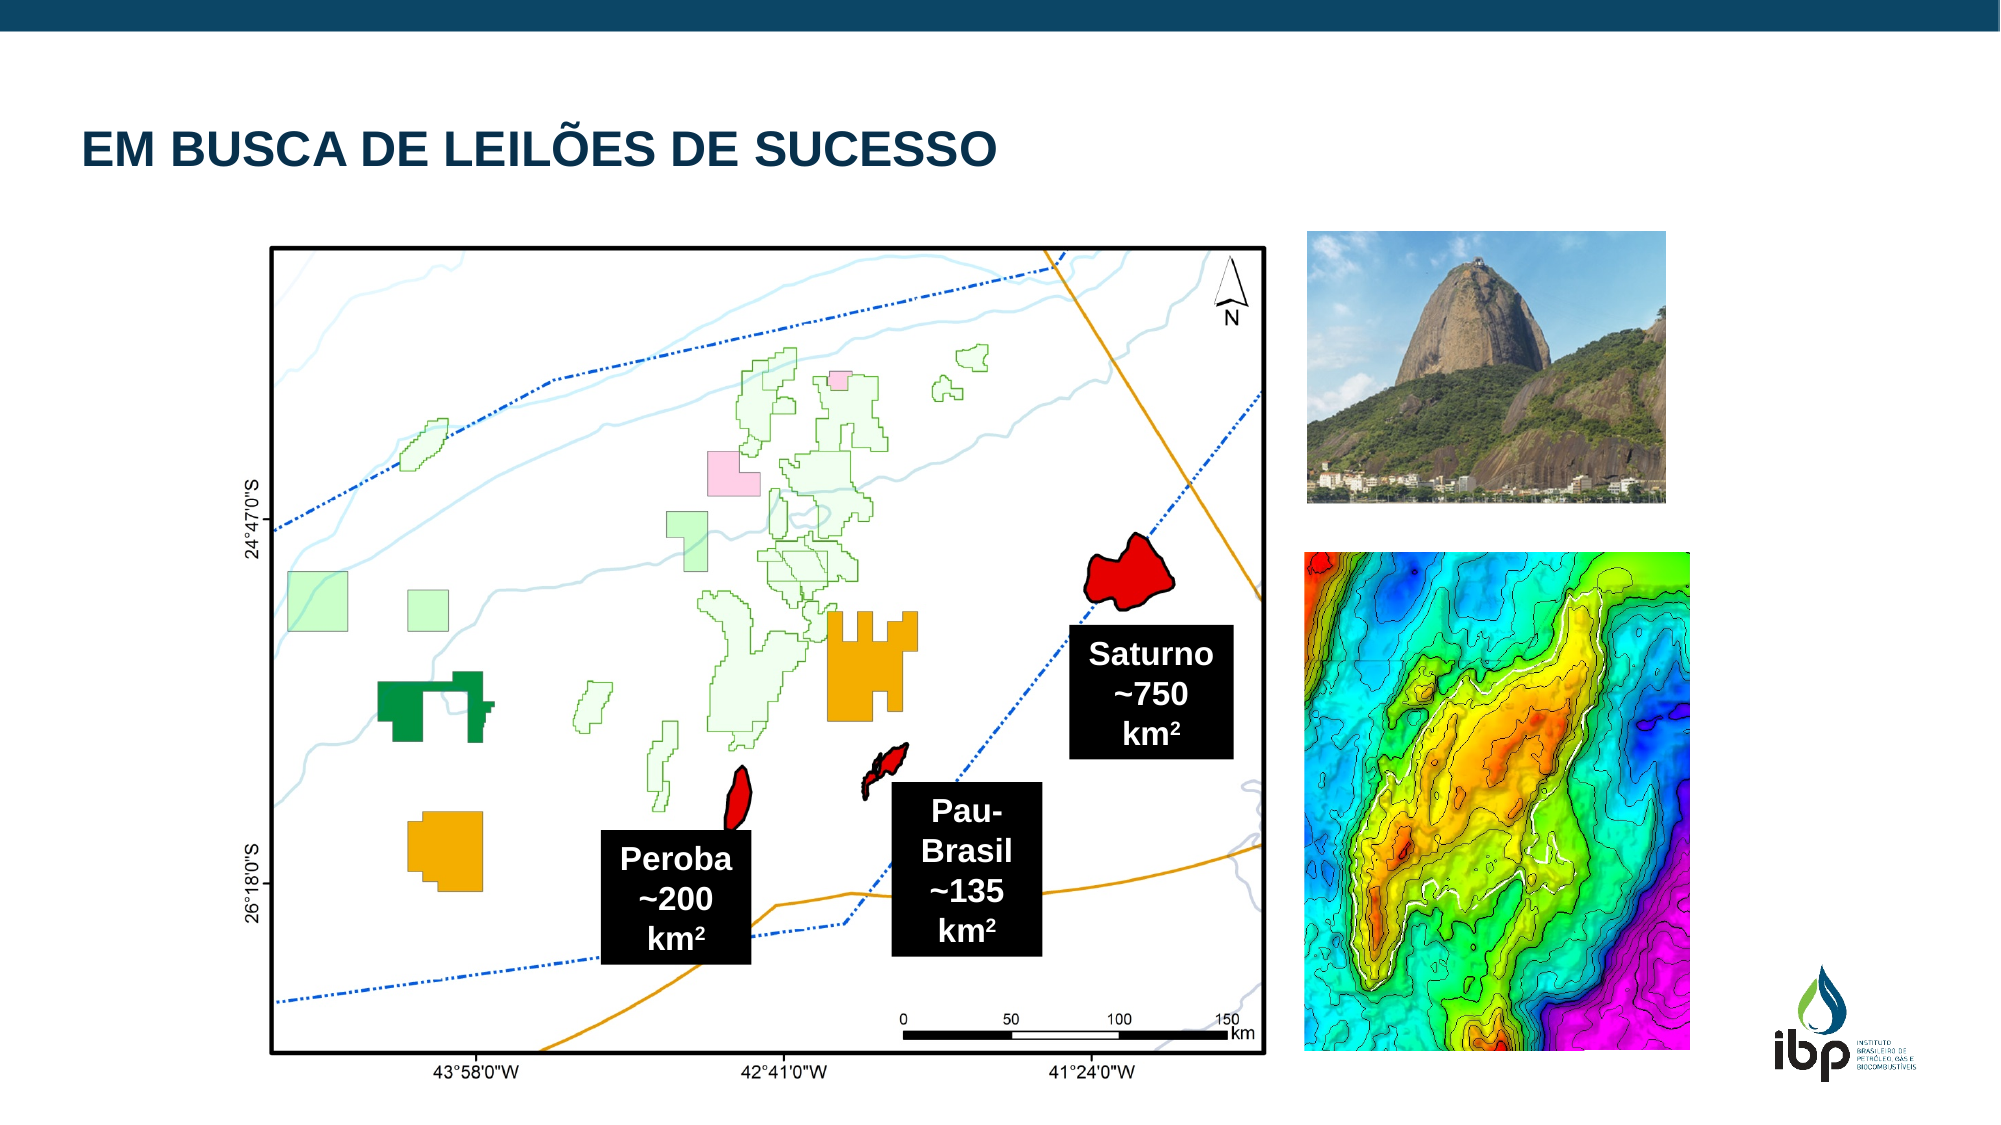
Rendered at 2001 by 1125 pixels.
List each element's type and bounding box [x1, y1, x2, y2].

text_box [235, 231, 1691, 1082]
picture [0, 0, 2000, 1125]
